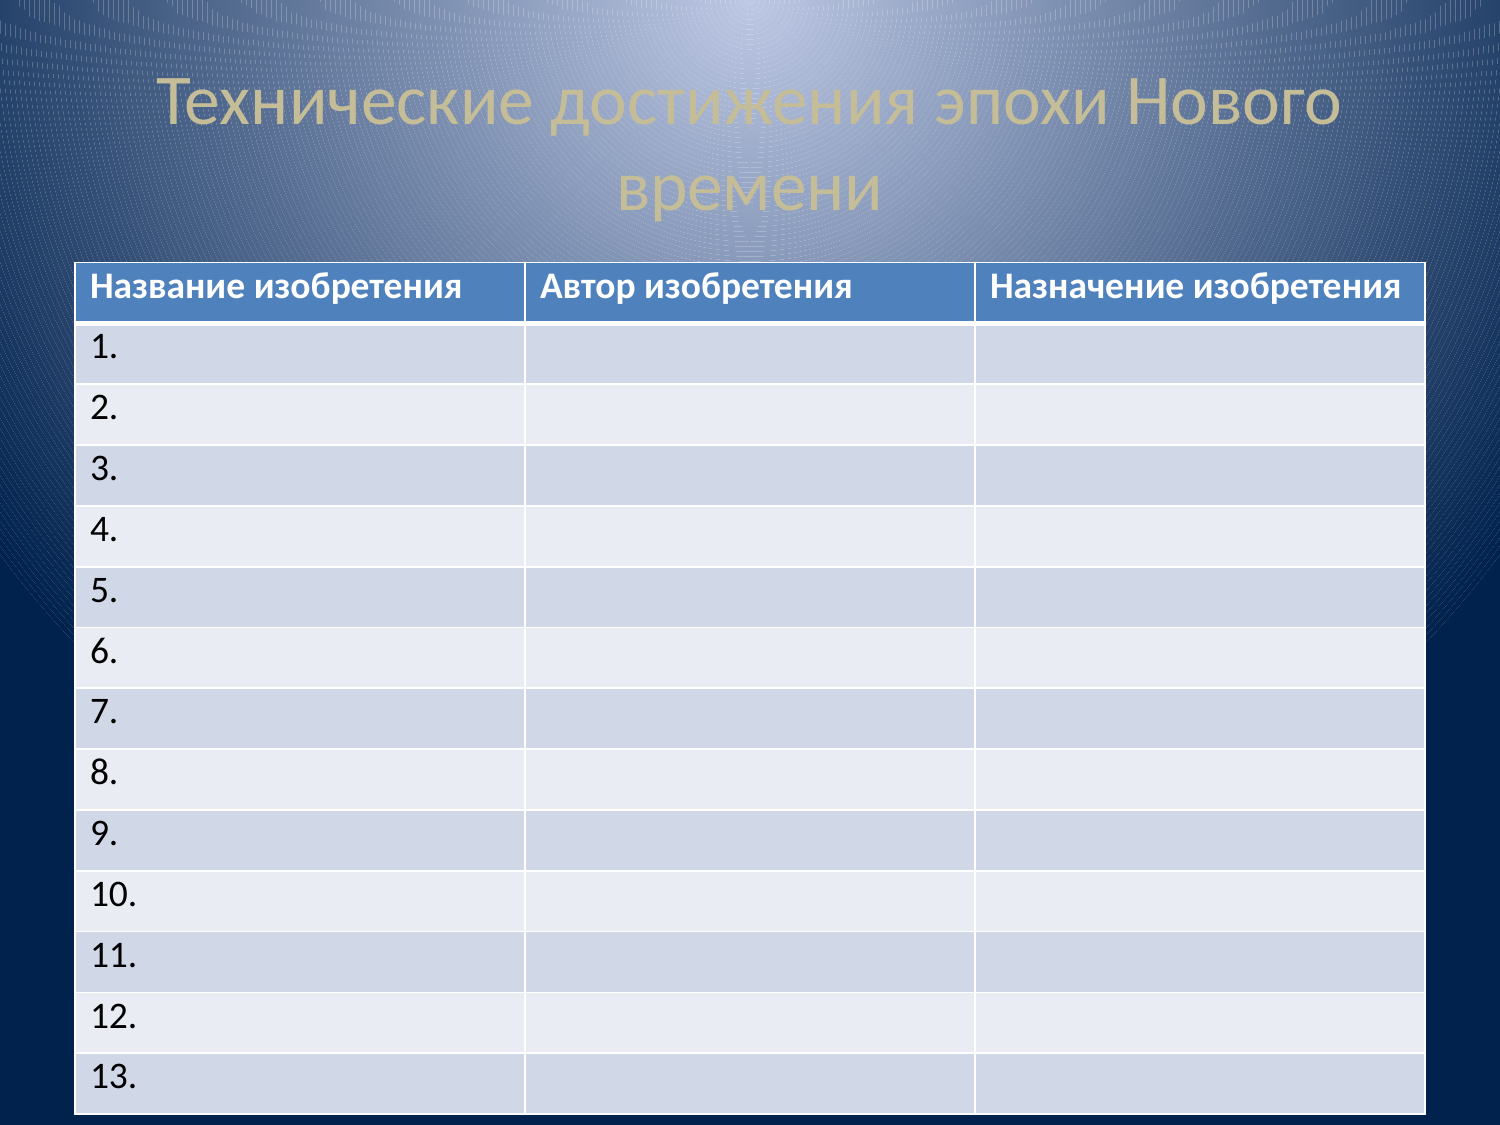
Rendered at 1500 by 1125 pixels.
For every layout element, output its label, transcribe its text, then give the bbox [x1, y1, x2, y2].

table_cell 8. [76, 750, 524, 809]
table_cell [976, 507, 1424, 566]
table_header Автор изобретения [526, 263, 974, 321]
table_cell [976, 811, 1424, 870]
title Технические достижения эпохи Нового времени [75, 45, 1425, 233]
table_cell [526, 811, 974, 870]
table_cell [526, 446, 974, 505]
table_cell [526, 993, 974, 1052]
table_cell 5. [76, 568, 524, 627]
table_cell 7. [76, 689, 524, 748]
table_cell 12. [76, 993, 524, 1052]
table_cell [976, 568, 1424, 627]
table_cell [526, 628, 974, 687]
table_cell 1. [76, 326, 524, 383]
table_cell [526, 750, 974, 809]
table_cell [526, 385, 974, 444]
table_cell [526, 326, 974, 383]
table_cell [526, 1054, 974, 1113]
table_header Назначение изобретения [976, 263, 1424, 321]
table_cell 6. [76, 628, 524, 687]
table_cell 11. [76, 932, 524, 992]
table_cell [976, 932, 1424, 992]
table_cell 9. [76, 811, 524, 870]
table_cell [976, 1054, 1424, 1113]
table_cell [526, 507, 974, 566]
table_cell [526, 689, 974, 748]
table_cell [976, 689, 1424, 748]
table_cell [526, 932, 974, 992]
table_cell 10. [76, 872, 524, 931]
table_cell 4. [76, 507, 524, 566]
table_header Название изобретения [76, 263, 524, 321]
table_cell [526, 568, 974, 627]
table_cell [976, 993, 1424, 1052]
table_cell 3. [76, 446, 524, 505]
table_cell [976, 750, 1424, 809]
table_cell [976, 628, 1424, 687]
table_cell 2. [76, 385, 524, 444]
table_cell [526, 872, 974, 931]
table_cell [976, 872, 1424, 931]
table_cell [976, 326, 1424, 383]
table_cell [976, 385, 1424, 444]
table_cell 13. [76, 1054, 524, 1113]
table_cell [976, 446, 1424, 505]
